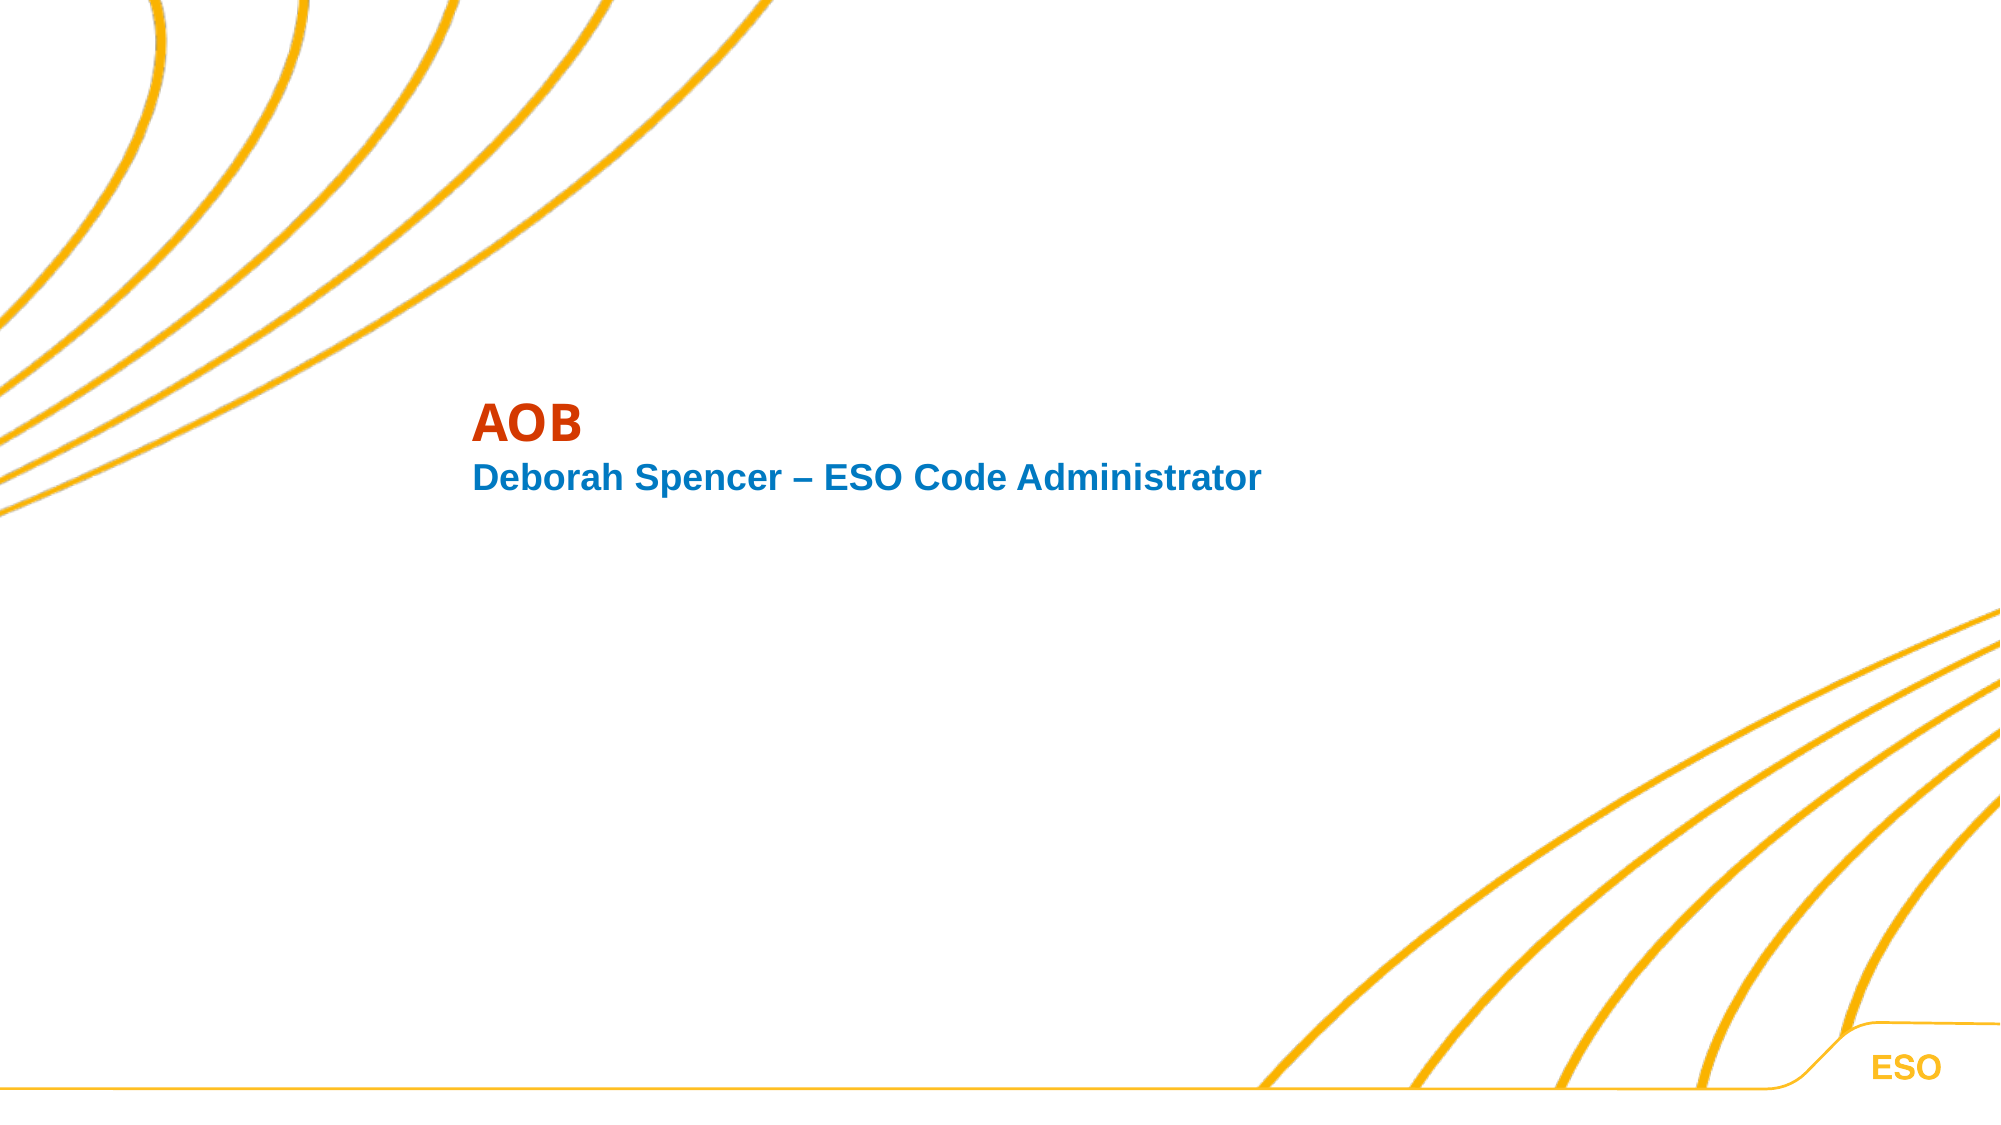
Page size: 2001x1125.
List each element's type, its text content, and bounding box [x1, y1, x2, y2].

picture [1126, 488, 2000, 1087]
list Deborah Spencer – ESO Code Administrator [457, 450, 1619, 727]
picture [0, 0, 874, 637]
list AOB [457, 389, 1543, 447]
picture [1873, 1054, 1941, 1080]
